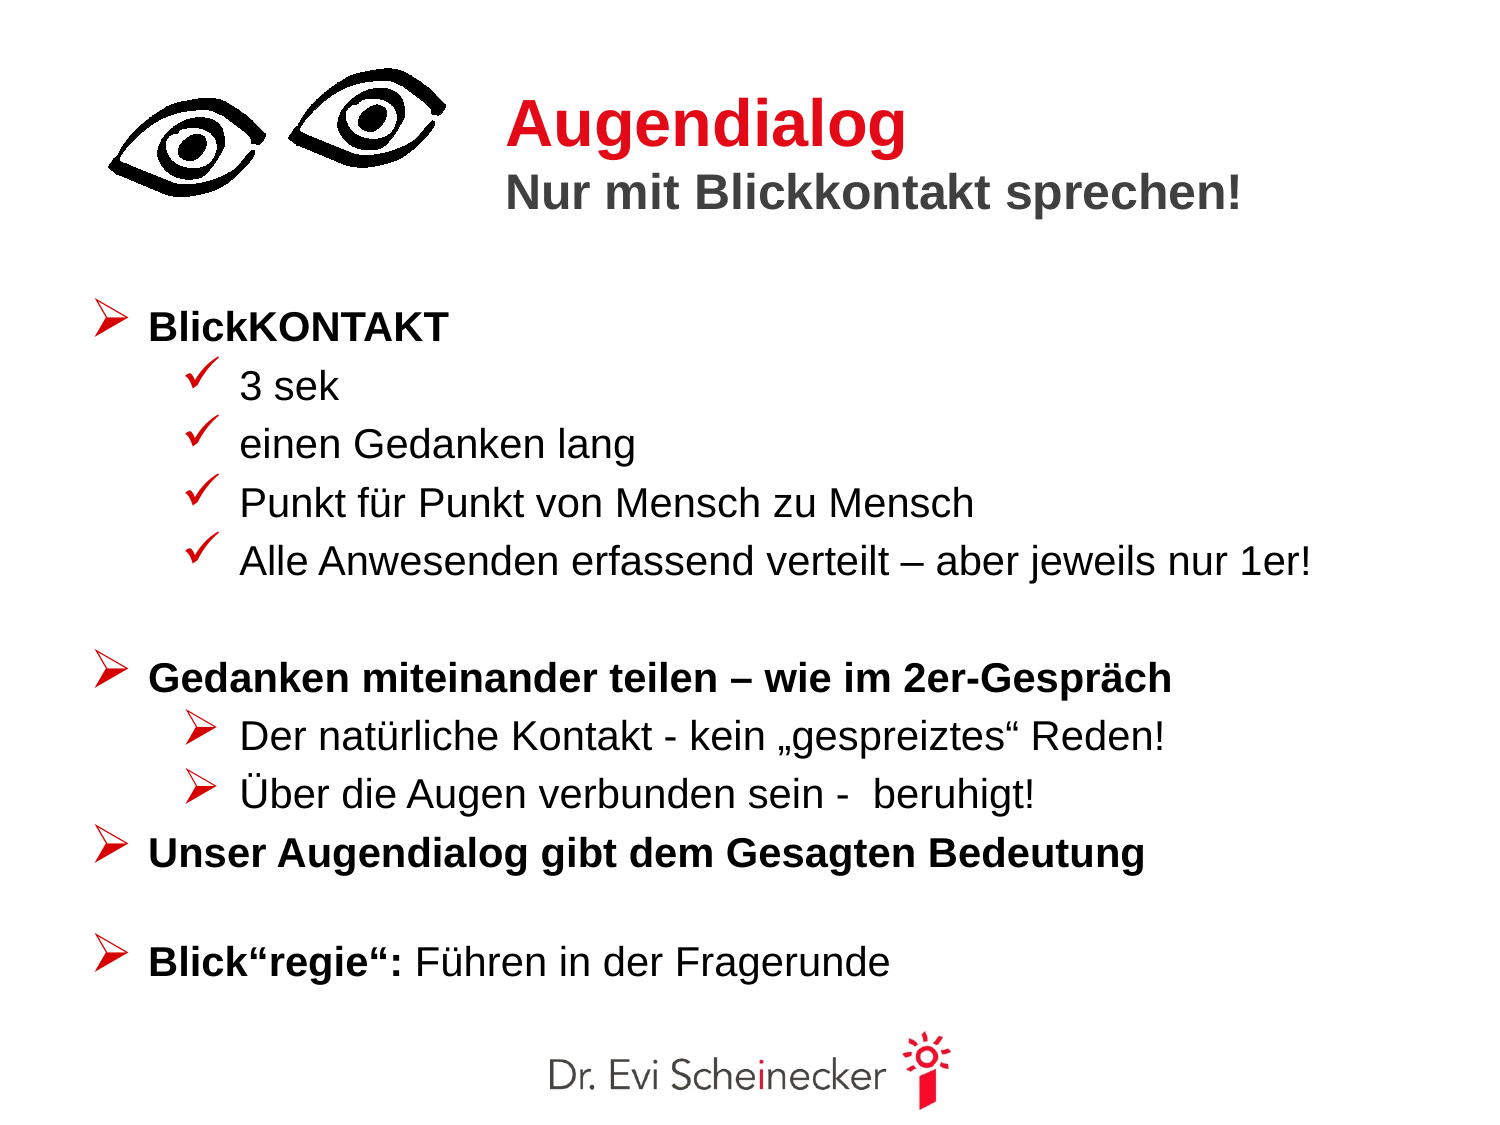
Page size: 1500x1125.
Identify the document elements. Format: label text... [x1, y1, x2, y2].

picture [550, 1035, 951, 1110]
title Augendialog Nur mit Blickkontakt sprechen! [490, 56, 1414, 244]
list BlickKONTAKT 3 sek einen Gedanken lang Punkt für Punkt von Mensch zu Mensch Alle Anwesenden erfassend verteilt – aber jeweils nur 1er! Gedanken miteinander teilen – wie im 2er-Gespräch Der natürliche Kontakt - kein „gespreiztes“ Reden! Über die Augen verbunden sein - beruhigt! Unser Augendialog gibt dem Gesagten Bedeutung Blick“regie“: Führen in der Fragerunde [75, 292, 1425, 1035]
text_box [105, 86, 449, 182]
